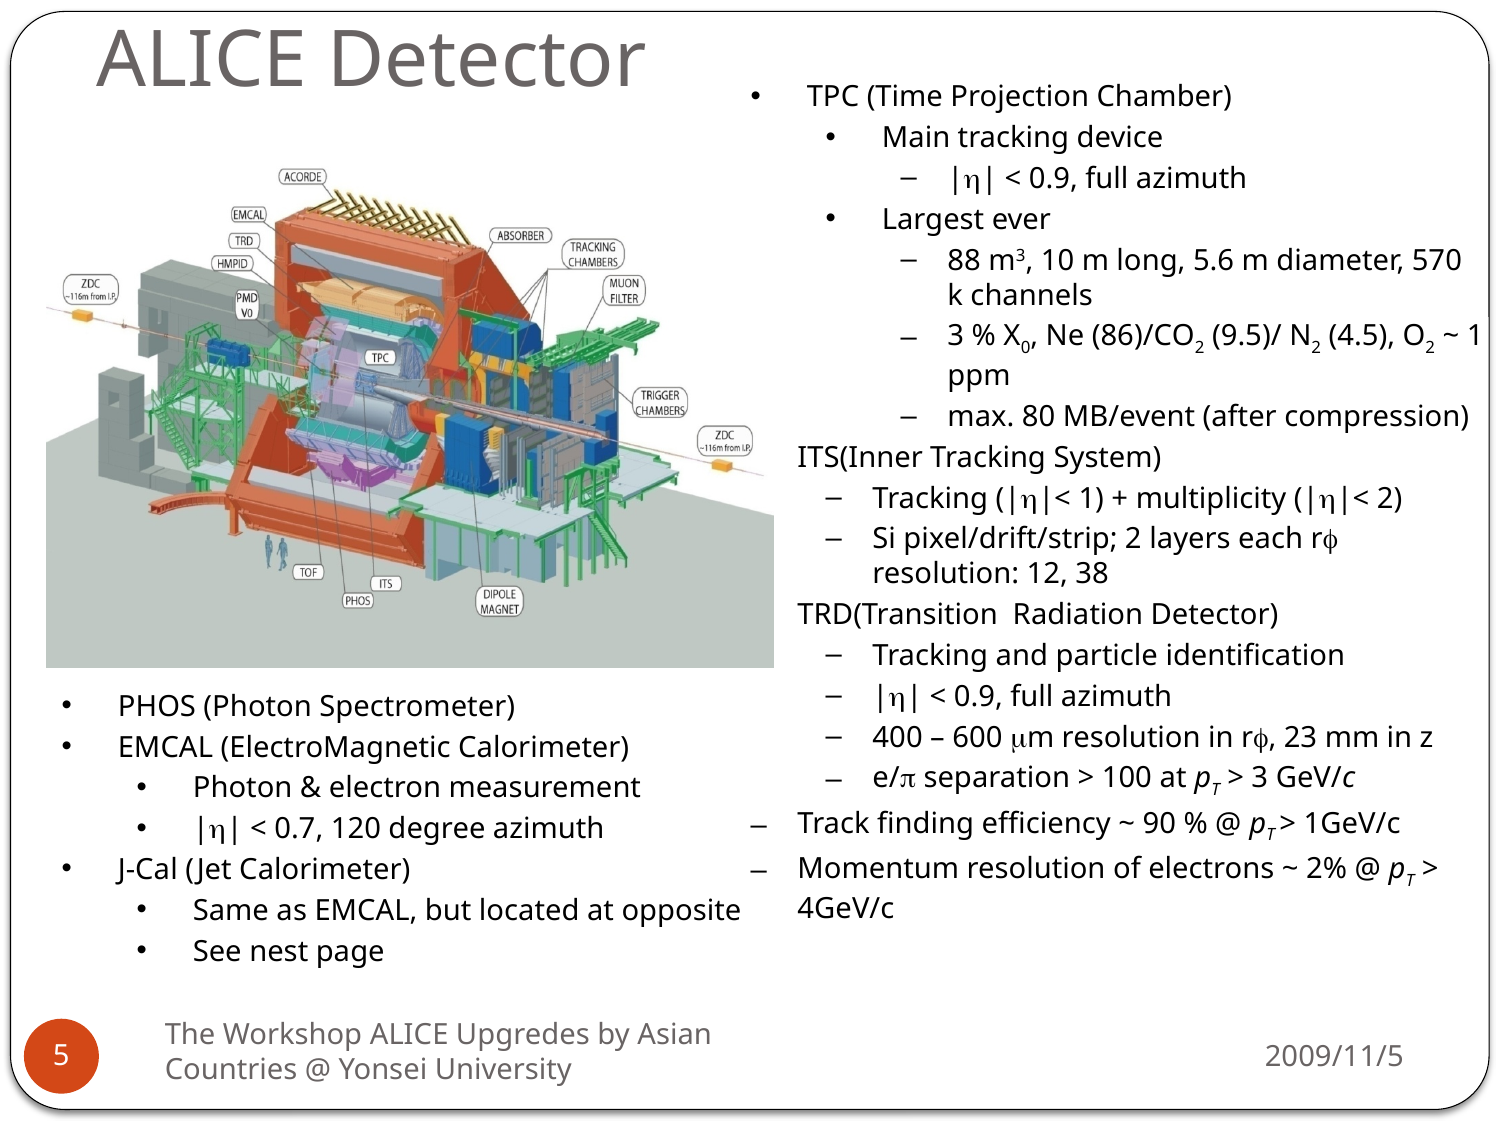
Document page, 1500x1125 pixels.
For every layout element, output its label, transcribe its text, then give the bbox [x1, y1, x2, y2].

slide_number 5 [23, 1020, 99, 1094]
picture [46, 105, 774, 669]
title ALICE Detector [82, 0, 1445, 103]
footer The Workshop ALICE Upgredes by Asian Countries @ Yonsei University [150, 1012, 800, 1088]
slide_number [1012, 1015, 1419, 1094]
text_box PHOS (Photon Spectrometer) EMCAL (ElectroMagnetic Calorimeter) Photon & electron measurement |h| < 0.7, 120 degree azimuth J-Cal (Jet Calorimeter) Same as EMCAL, but located at opposite See nest page [46, 679, 811, 1020]
text_box TPC (Time Projection Chamber) Main tracking device |h| < 0.9, full azimuth Largest ever 88 m3, 10 m long, 5.6 m diameter, 570 k channels 3 % X0, Ne (86)/CO2 (9.5)/ N2 (4.5), O2 ~ 1 ppm max. 80 MB/event (after compression) ITS(Inner Tracking System) Tracking (|h|< 1) + multiplicity (|h|< 2) Si pixel/drift/strip; 2 layers each rf resolution: 12, 38 TRD(Transition Radiation Detector) Tracking and particle identification |h| < 0.9, full azimuth 400 – 600 mm resolution in rf, 23 mm in z e/p separation > 100 at pT > 3 GeV/c Track finding efficiency ~ 90 % @ pT > 1GeV/c Momentum resolution of electrons ~ 2% @ pT > 4GeV/c [735, 70, 1500, 1067]
